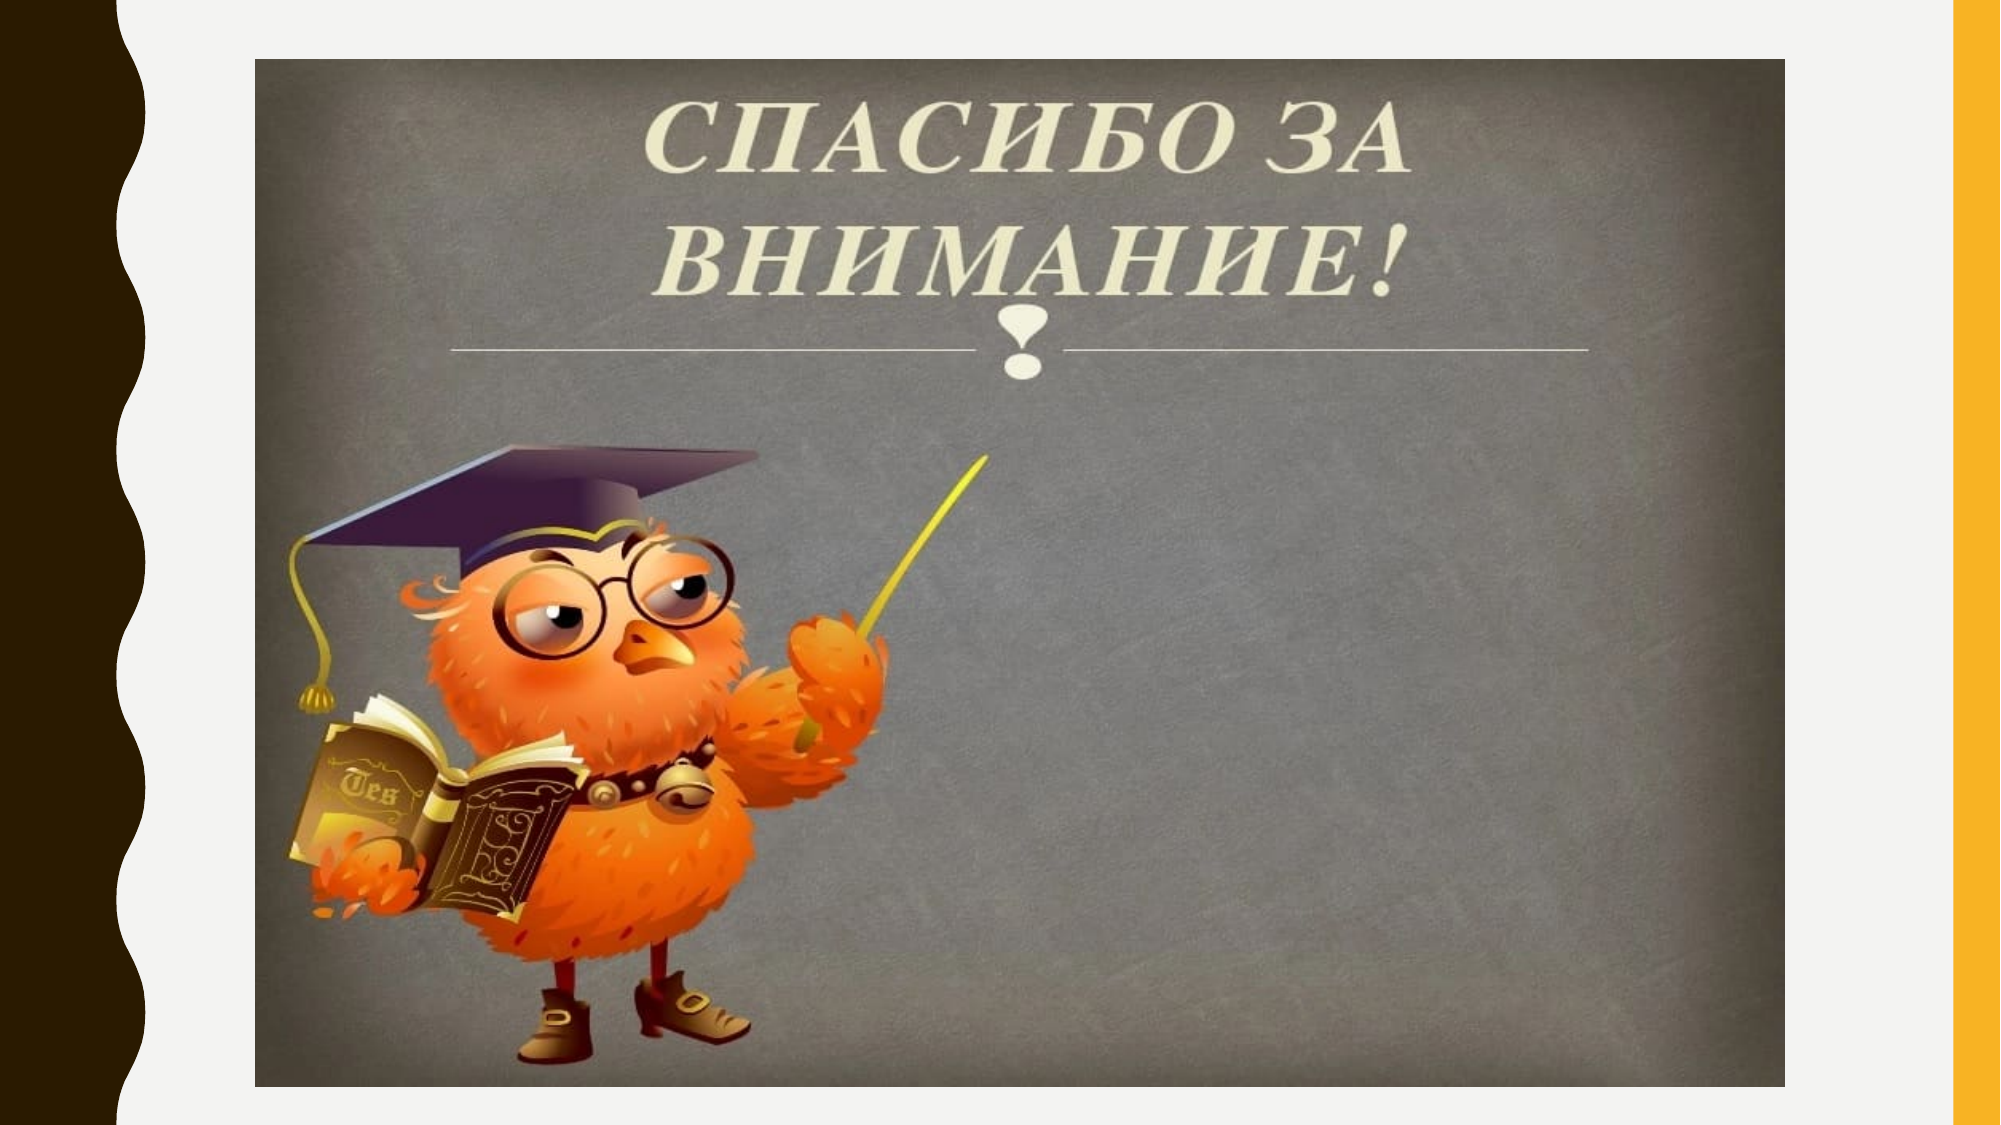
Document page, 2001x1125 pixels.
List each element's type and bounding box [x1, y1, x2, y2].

list [254, 59, 1785, 1087]
